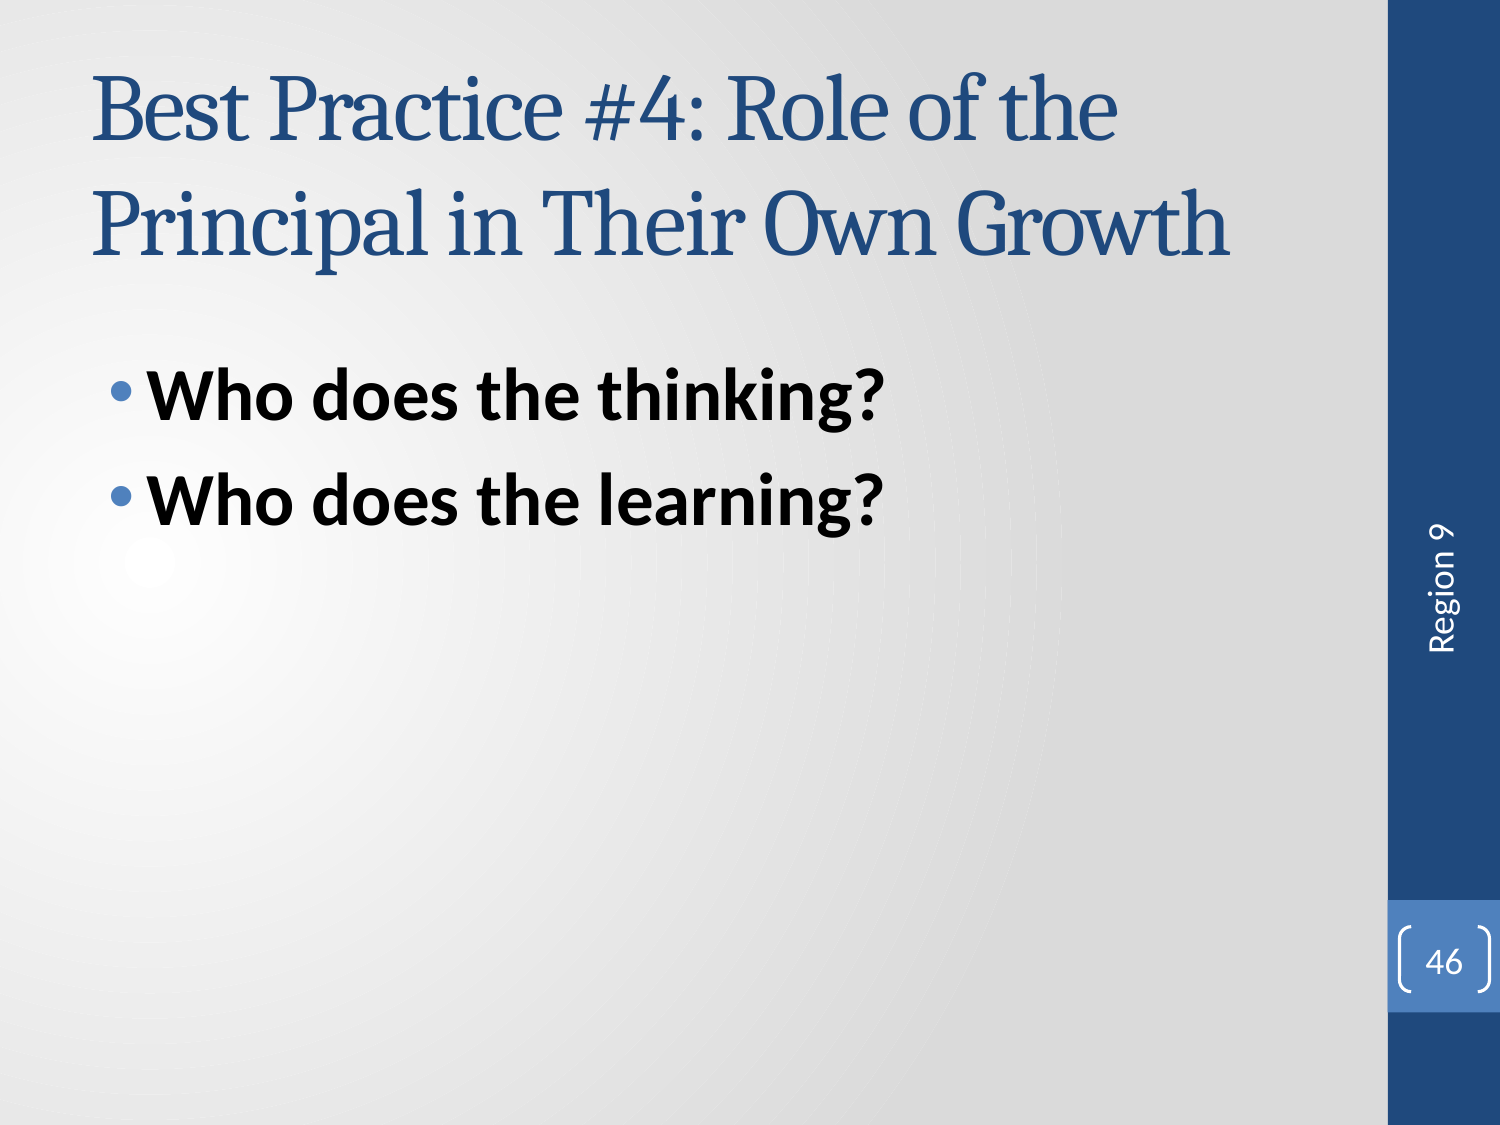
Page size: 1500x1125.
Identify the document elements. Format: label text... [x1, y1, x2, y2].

list Who does the thinking? Who does the learning? [75, 337, 1325, 1125]
footer Region 9 [1408, 500, 1469, 889]
slide_number 46 [1397, 925, 1492, 994]
title Best Practice #4: Role of the Principal in Their Own Growth [75, 45, 1325, 275]
